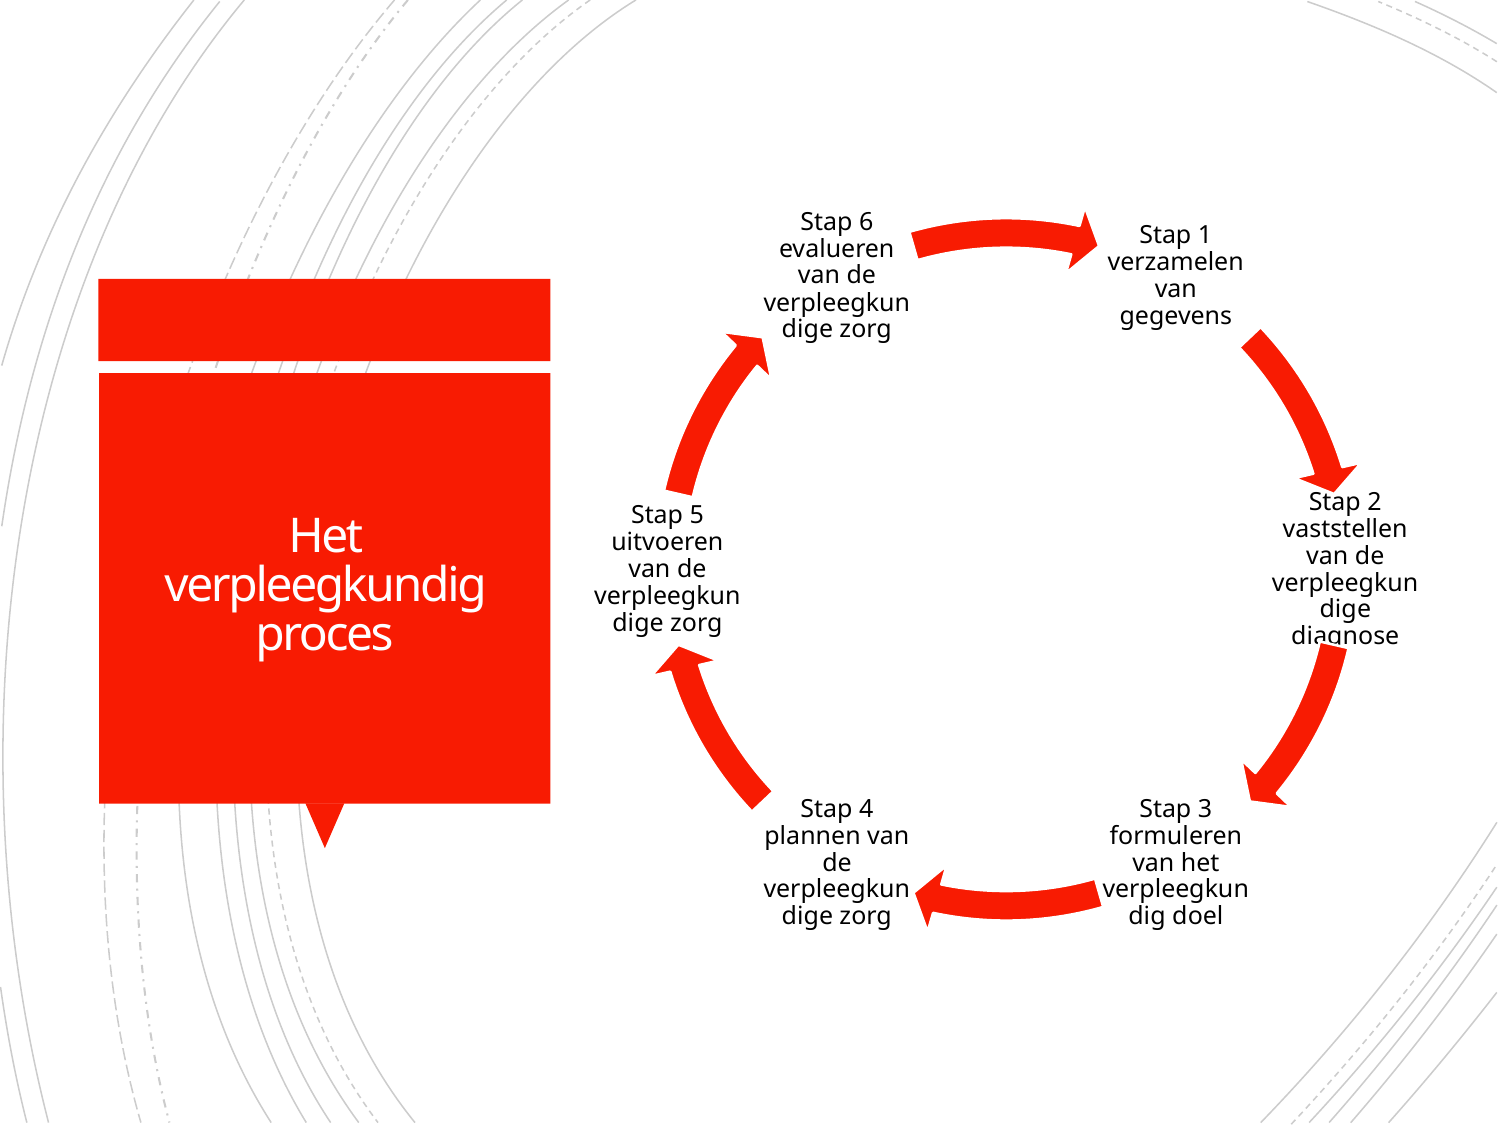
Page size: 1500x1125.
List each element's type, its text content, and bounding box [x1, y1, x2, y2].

title Het verpleegkundig proces [109, 385, 540, 789]
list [590, 79, 1422, 1059]
